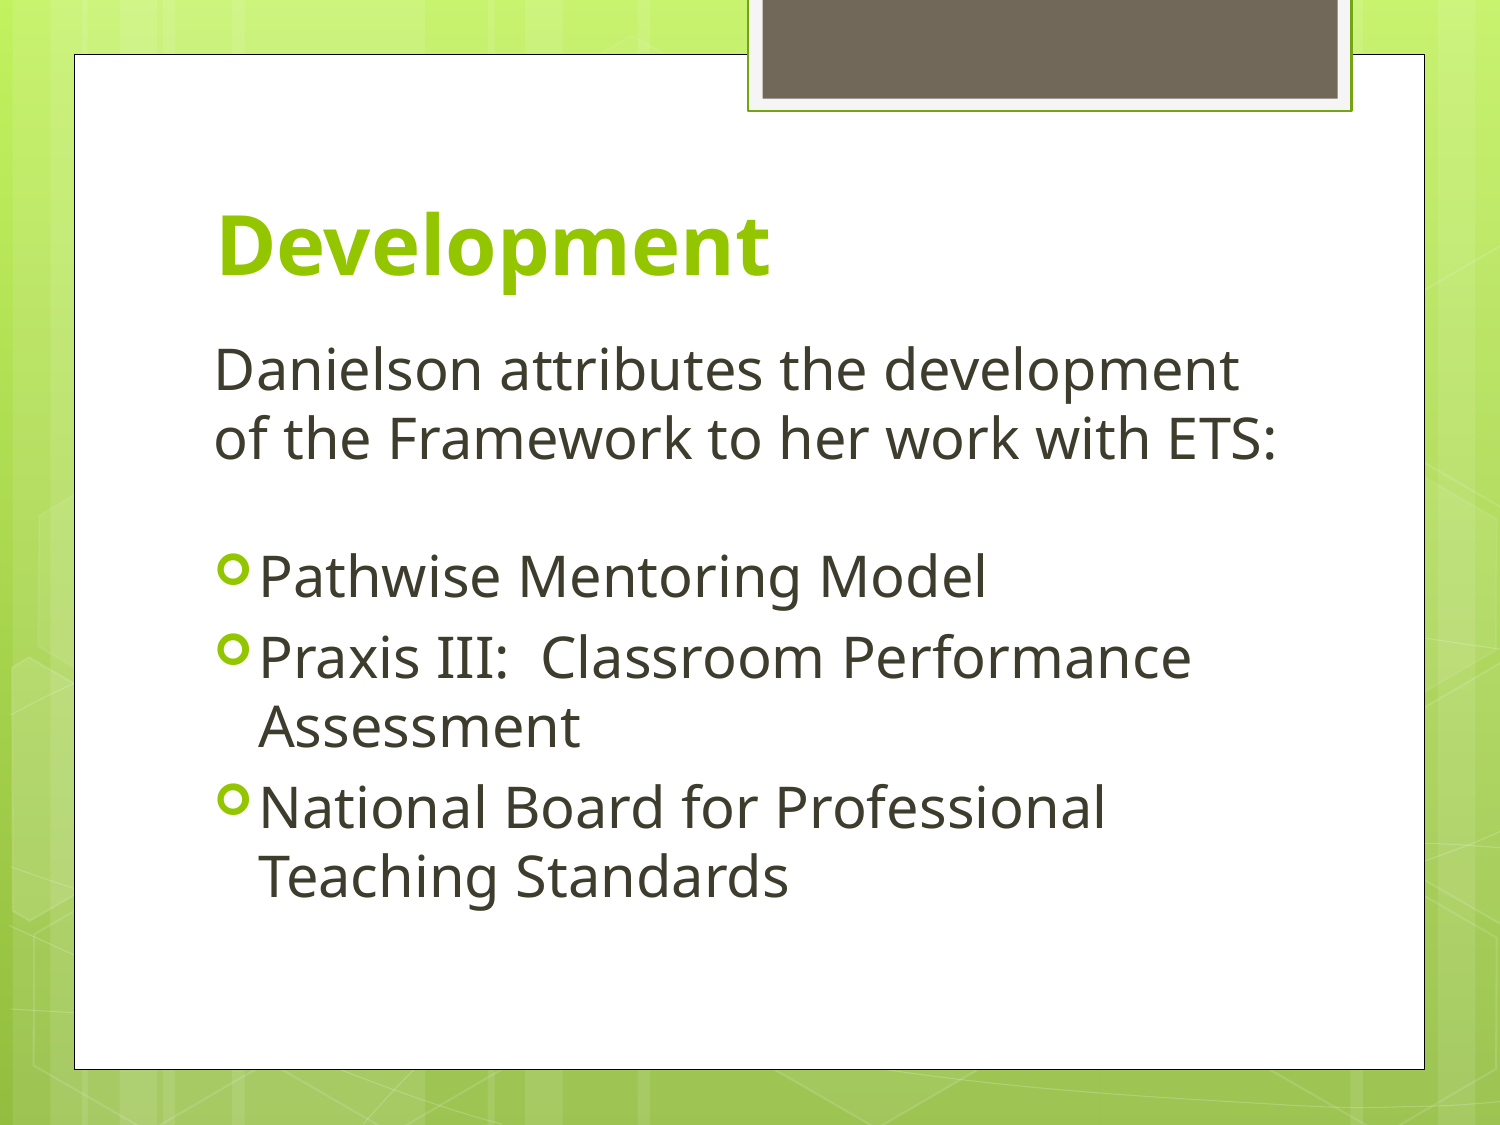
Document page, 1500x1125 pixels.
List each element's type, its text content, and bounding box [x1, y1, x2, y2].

list Danielson attributes the development of the Framework to her work with ETS: Pathwise Mentoring Model Praxis III: Classroom Performance Assessment National Board for Professional Teaching Standards [187, 324, 1300, 988]
title Development [200, 112, 1353, 300]
